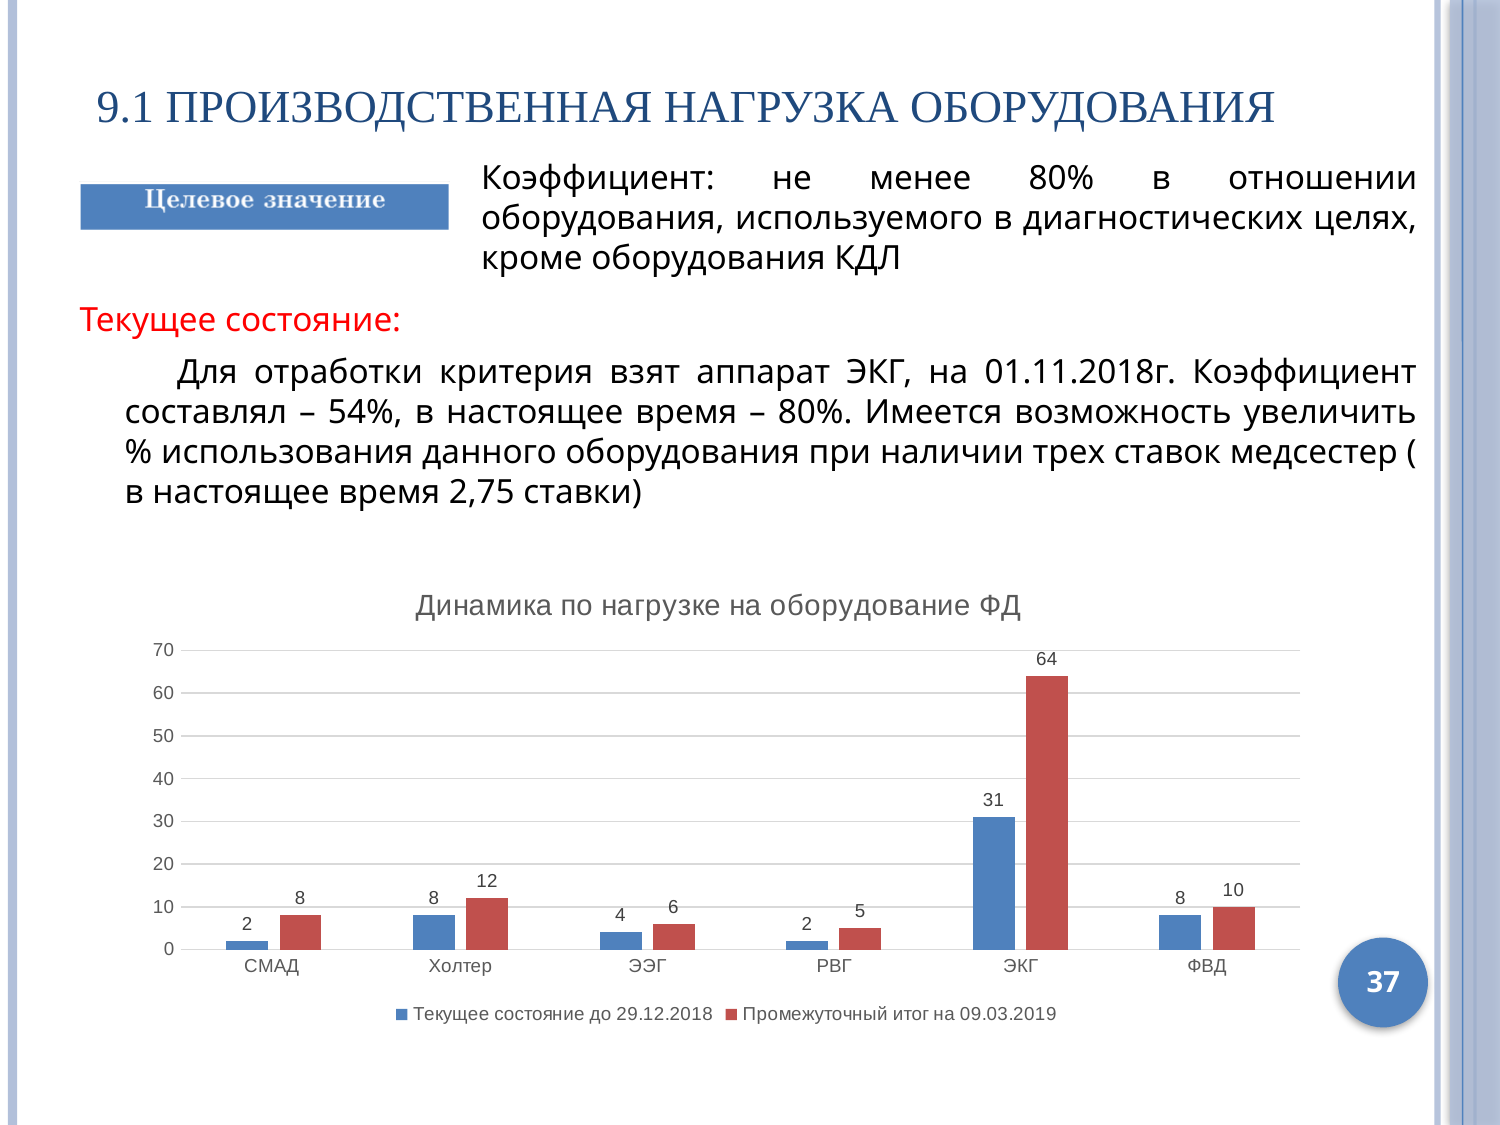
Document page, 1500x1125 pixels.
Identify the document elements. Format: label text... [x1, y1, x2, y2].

text_box 9.1 Производственная нагрузка оборудования [81, 35, 1307, 139]
text_box 37 [1333, 940, 1434, 1027]
text_box Коэффициент: не менее 80% в отношении оборудования, используемого в диагностических целях, кроме оборудования КДЛ [466, 149, 1434, 284]
chart [128, 562, 1325, 1032]
text_box Текущее состояние: Для отработки критерия взят аппарат ЭКГ, на 01.11.2018г. Коэффициент составлял – 54%, в настоящее время – 80%. Имеется возможность увеличить % использования данного оборудования при наличии трех ставок медсестер ( в настоящее время 2,75 ставки) [64, 290, 1434, 481]
picture [78, 173, 450, 233]
